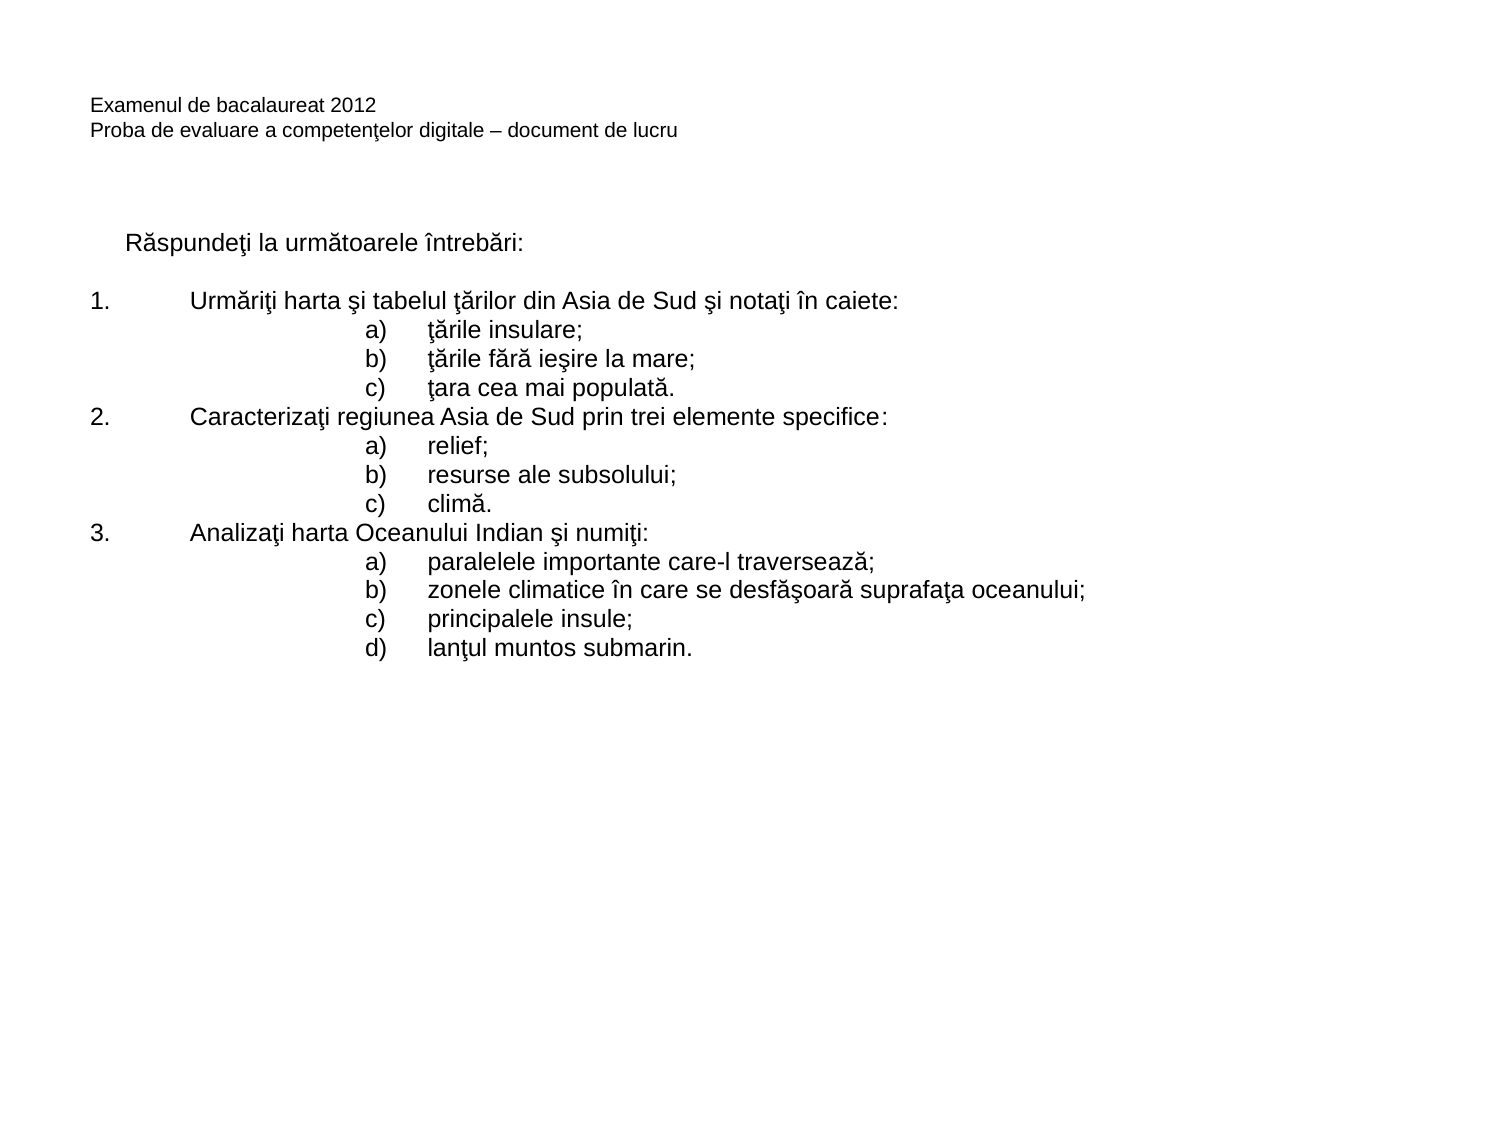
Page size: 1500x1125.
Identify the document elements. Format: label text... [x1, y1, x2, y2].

list Răspundeţi la următoarele întrebări: Urmăriţi harta şi tabelul ţărilor din Asia de Sud şi notaţi în caiete: ţările insulare; ţările fără ieşire la mare; ţara cea mai populată. Caracterizaţi regiunea Asia de Sud prin trei elemente specifice: relief; resurse ale subsolului; climă. Analizaţi harta Oceanului Indian şi numiţi: paralelele importante care-l traversează; zonele climatice în care se desfăşoară suprafaţa oceanului; principalele insule; lanţul muntos submarin. [74, 224, 1426, 1038]
title Examenul de bacalaureat 2012 Proba de evaluare a competenţelor digitale – document de lucru [74, 44, 1426, 188]
